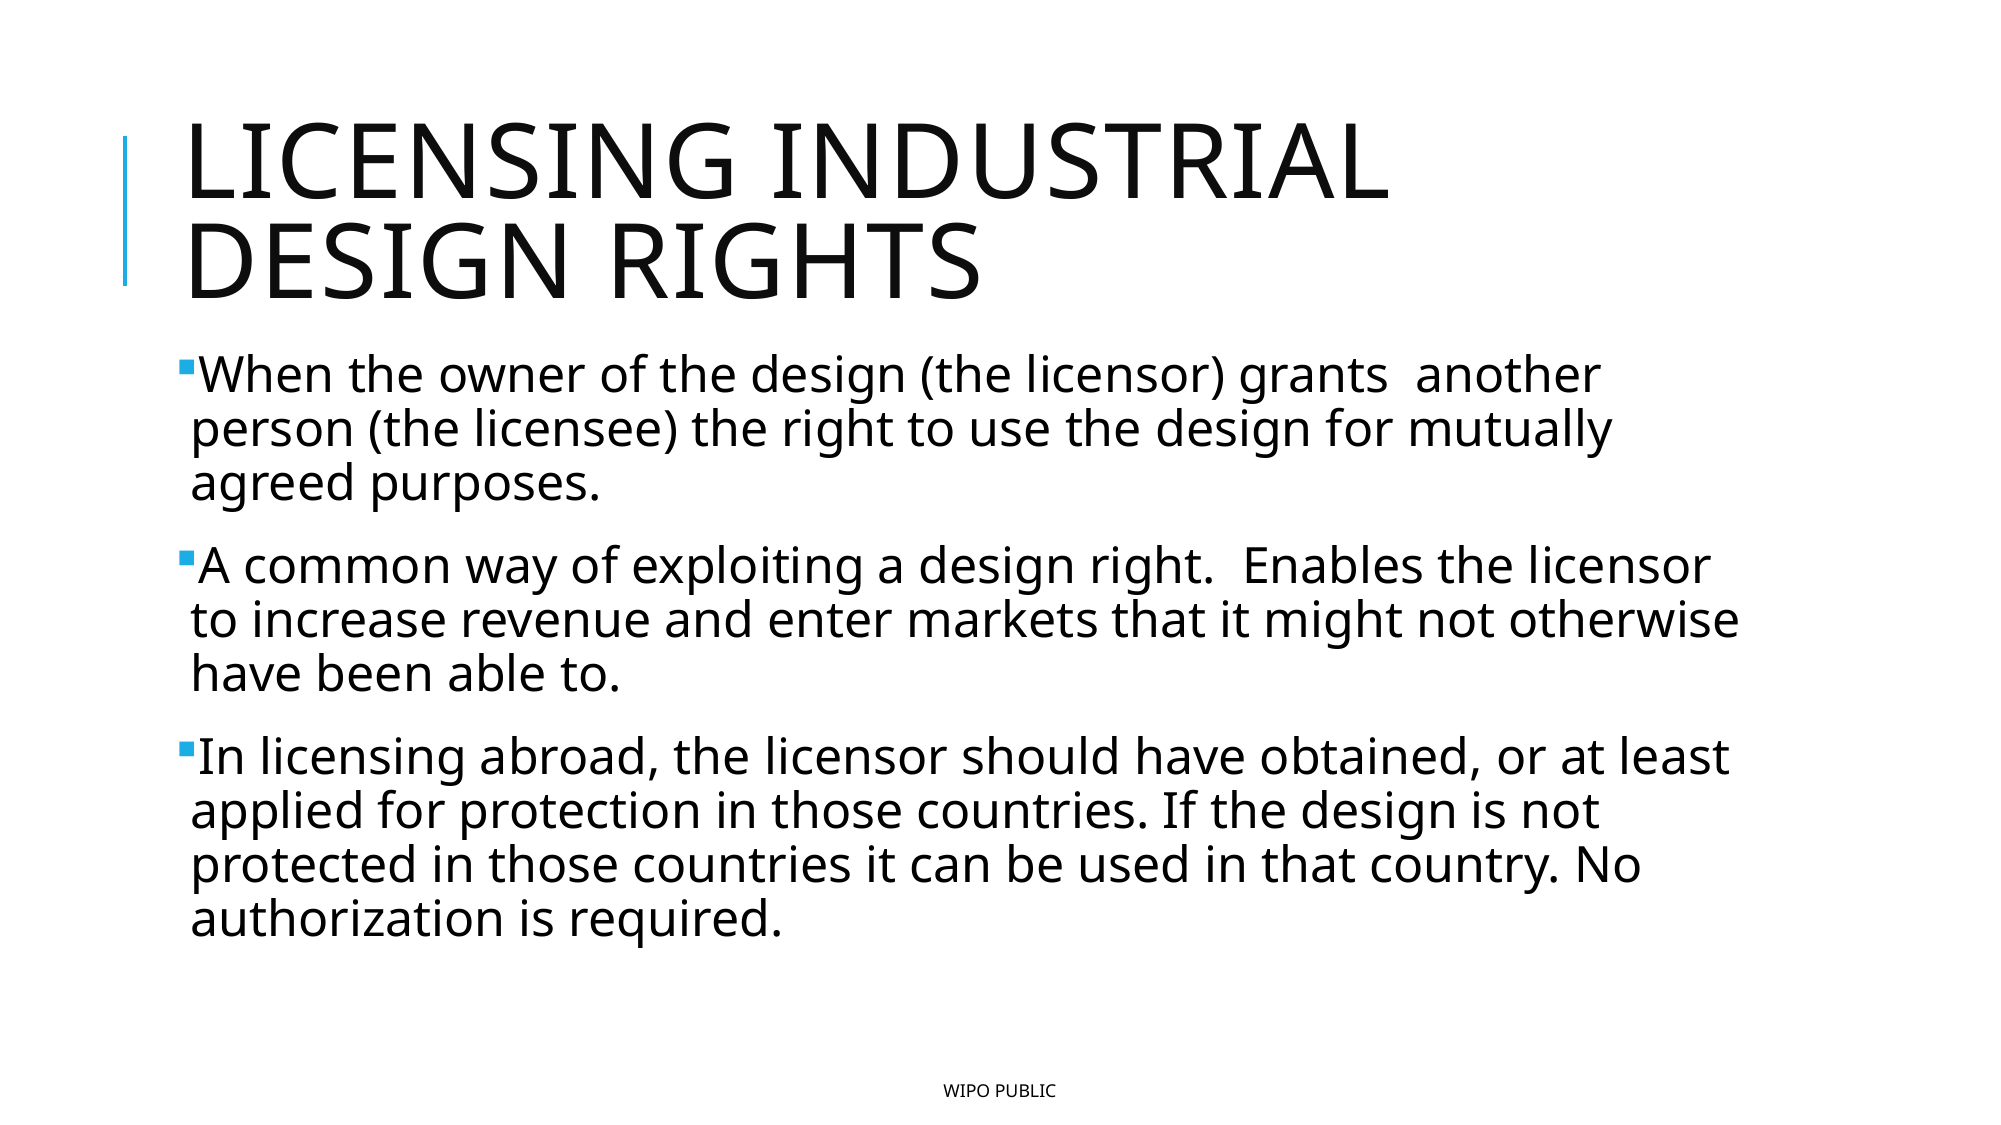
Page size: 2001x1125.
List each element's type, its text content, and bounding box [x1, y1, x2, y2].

title Licensing industrial design rights [168, 96, 1763, 341]
list When the owner of the design (the licensor) grants another person (the licensee) the right to use the design for mutually agreed purposes. A common way of exploiting a design right. Enables the licensor to increase revenue and enter markets that it might not otherwise have been able to. In licensing abroad, the licensor should have obtained, or at least applied for protection in those countries. If the design is not protected in those countries it can be used in that country. No authorization is required. [168, 341, 1763, 1056]
